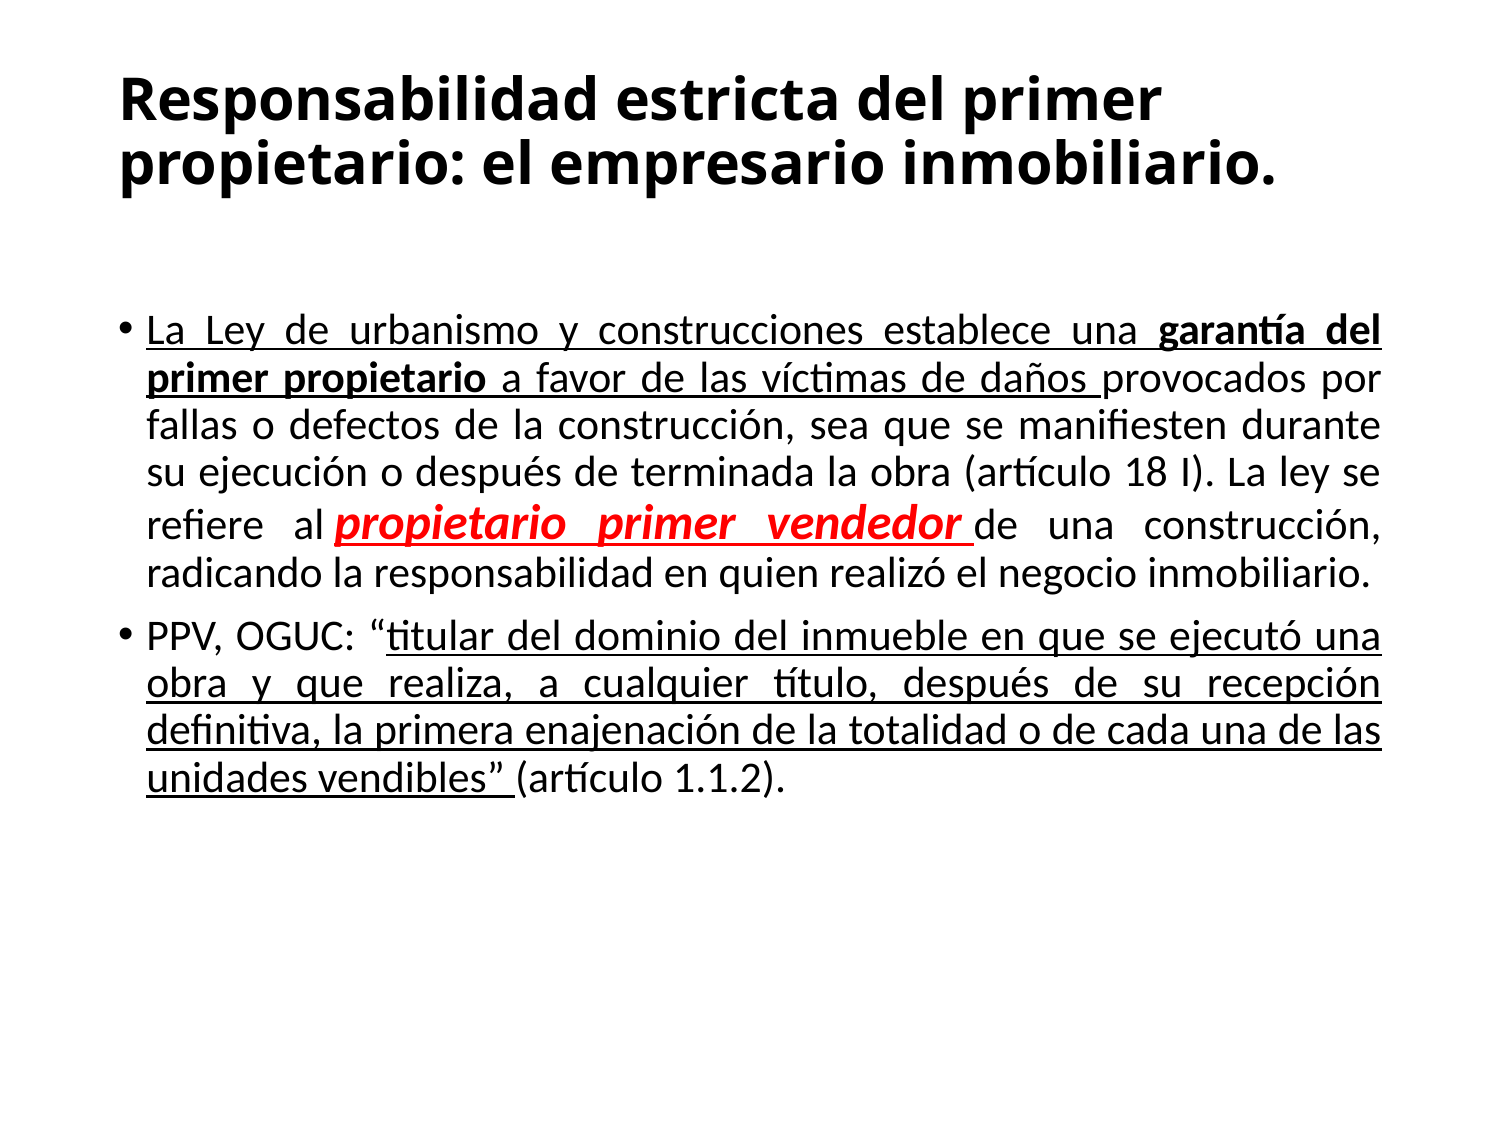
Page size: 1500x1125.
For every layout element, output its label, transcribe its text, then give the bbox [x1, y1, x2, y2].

title Responsabilidad estricta del primer propietario: el empresario inmobiliario. [103, 59, 1397, 278]
list La Ley de urbanismo y construcciones establece una garantía del primer propietario a favor de las víctimas de daños provocados por fallas o defectos de la construcción, sea que se manifiesten durante su ejecución o después de terminada la obra (artículo 18 I). La ley se refiere al propietario primer vendedor de una construcción, radicando la responsabilidad en quien realizó el negocio inmobiliario. PPV, OGUC: “titular del dominio del inmueble en que se ejecutó una obra y que realiza, a cualquier título, después de su recepción definitiva, la primera enajenación de la totalidad o de cada una de las unidades vendibles” (artículo 1.1.2). [103, 299, 1397, 1014]
